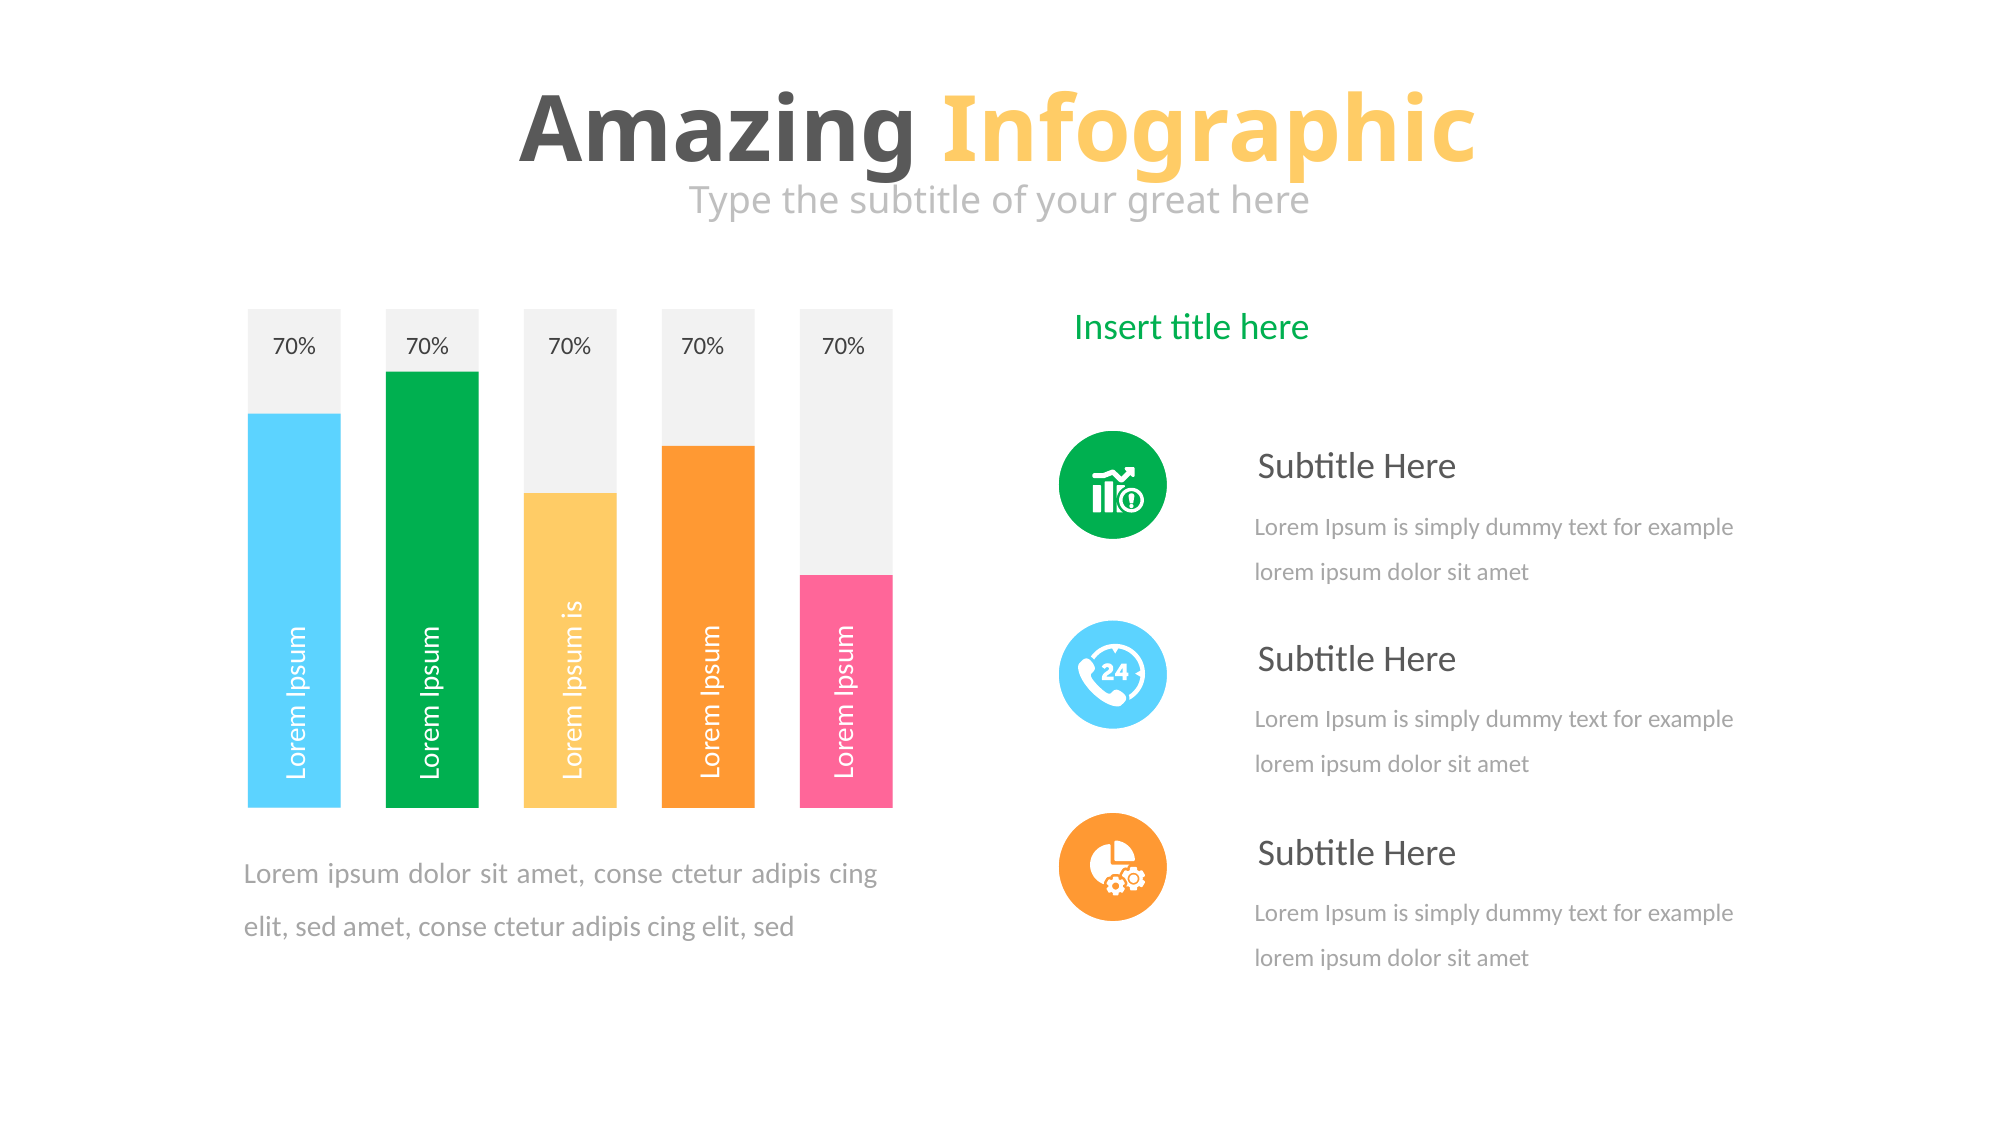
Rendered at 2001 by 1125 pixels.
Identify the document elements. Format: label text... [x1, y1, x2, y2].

text_box [799, 574, 894, 809]
text_box Lorem Ipsum [816, 367, 867, 795]
text_box [1054, 616, 1172, 733]
text_box [661, 308, 756, 445]
text_box 70% [389, 322, 465, 367]
text_box 70% [805, 322, 881, 367]
text_box Subtitle Here [1243, 820, 1472, 881]
text_box 70% [665, 322, 741, 367]
text_box Lorem Ipsum is simply dummy text for example lorem ipsum dolor sit amet [1239, 680, 1759, 785]
text_box Subtitle Here [1243, 626, 1472, 687]
text_box [1078, 658, 1127, 707]
text_box [385, 370, 480, 809]
text_box [799, 308, 894, 574]
text_box 70% [532, 322, 608, 367]
text_box 70% [256, 322, 332, 367]
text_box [1090, 840, 1145, 896]
text_box Lorem Ipsum is simply dummy text for example lorem ipsum dolor sit amet [1239, 874, 1758, 979]
text_box Lorem Ipsum [682, 367, 733, 795]
text_box [1054, 426, 1172, 544]
text_box [1090, 643, 1146, 700]
text_box Lorem Ipsum [402, 367, 452, 795]
text_box [247, 308, 342, 412]
text_box Lorem Ipsum is simply dummy text for example lorem ipsum dolor sit amet [1239, 487, 1758, 593]
text_box Lorem ipsum dolor sit amet, conse ctetur adipis cing elit, sed amet, conse ctetur adipis cing elit, sed [229, 829, 893, 950]
text_box Lorem Ipsum [268, 367, 319, 795]
text_box Insert title here [1059, 294, 1325, 354]
text_box Type the subtitle of your great here [84, 173, 1916, 254]
text_box [661, 445, 756, 809]
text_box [1092, 467, 1144, 513]
text_box [1054, 808, 1172, 926]
text_box [385, 308, 480, 370]
text_box [247, 412, 342, 809]
text_box Lorem Ipsum is [545, 367, 595, 795]
text_box Amazing Infographic [83, 74, 1914, 183]
text_box [523, 492, 618, 809]
text_box Subtitle Here [1243, 433, 1472, 494]
text_box [523, 308, 618, 492]
